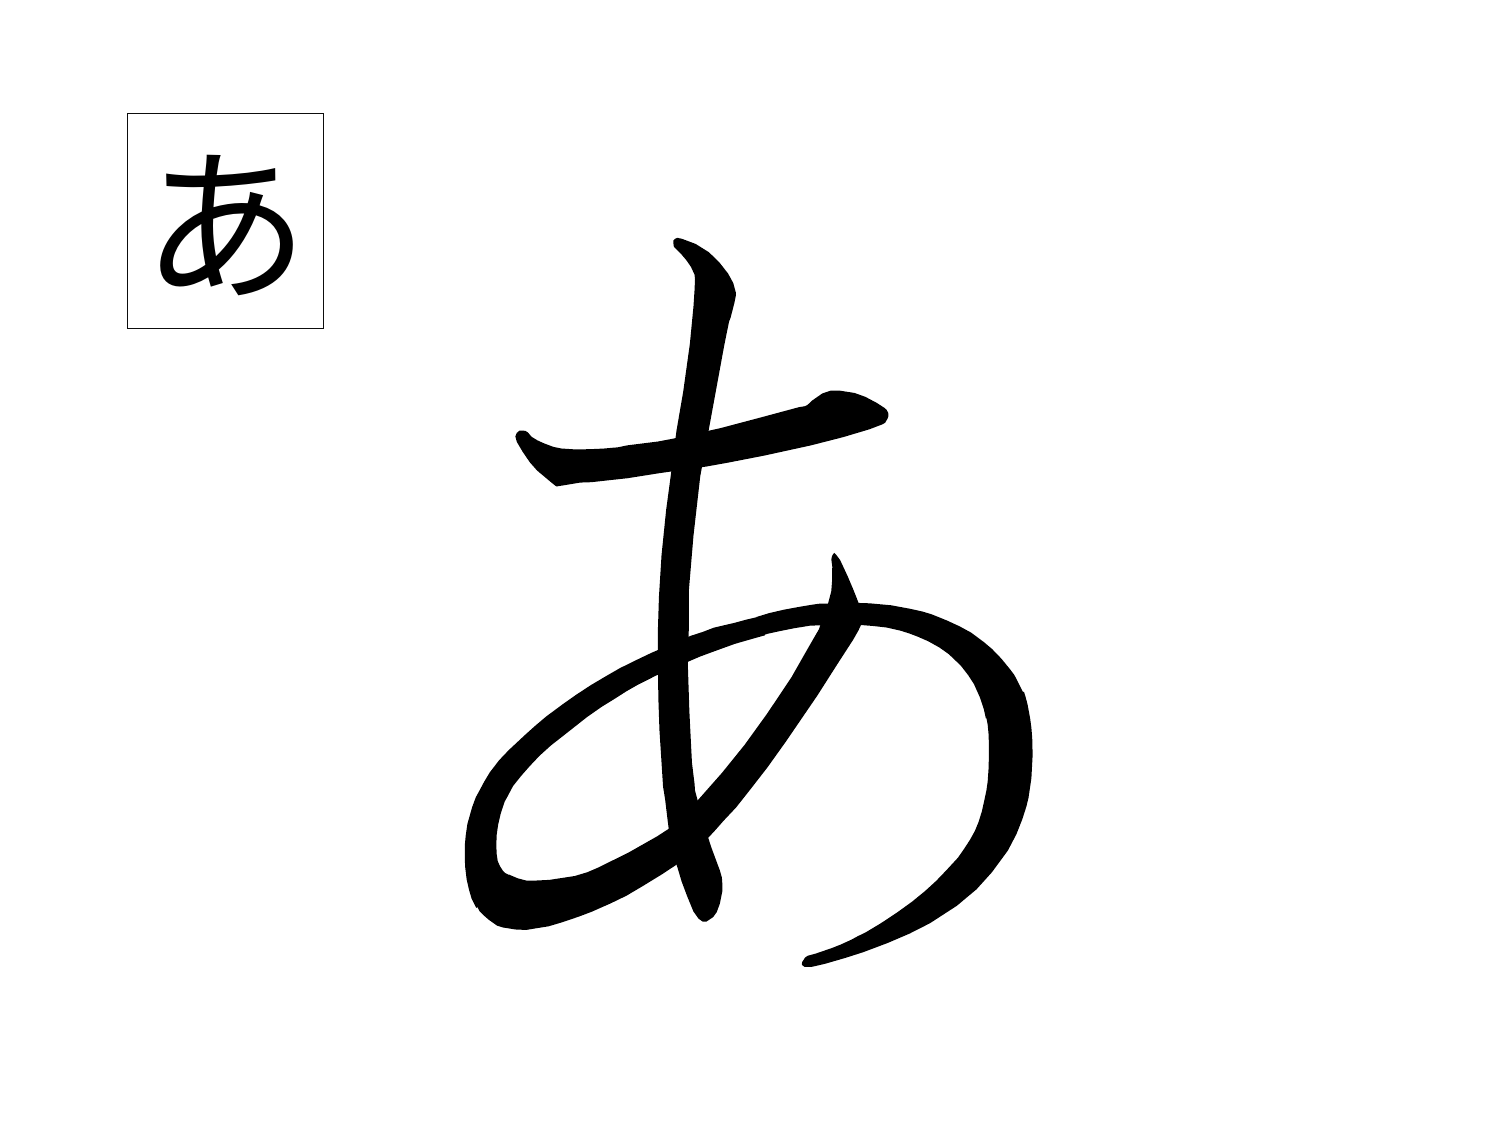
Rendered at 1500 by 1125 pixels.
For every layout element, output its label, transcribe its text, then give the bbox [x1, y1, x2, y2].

text_box [675, 839, 725, 924]
text_box [462, 615, 764, 910]
text_box [513, 428, 673, 489]
text_box [655, 235, 738, 648]
text_box [476, 627, 862, 933]
text_box [704, 388, 891, 469]
text_box [799, 689, 1035, 970]
text_box [826, 550, 860, 601]
text_box [655, 664, 699, 827]
text_box あ [127, 113, 324, 329]
text_box [754, 600, 1024, 708]
